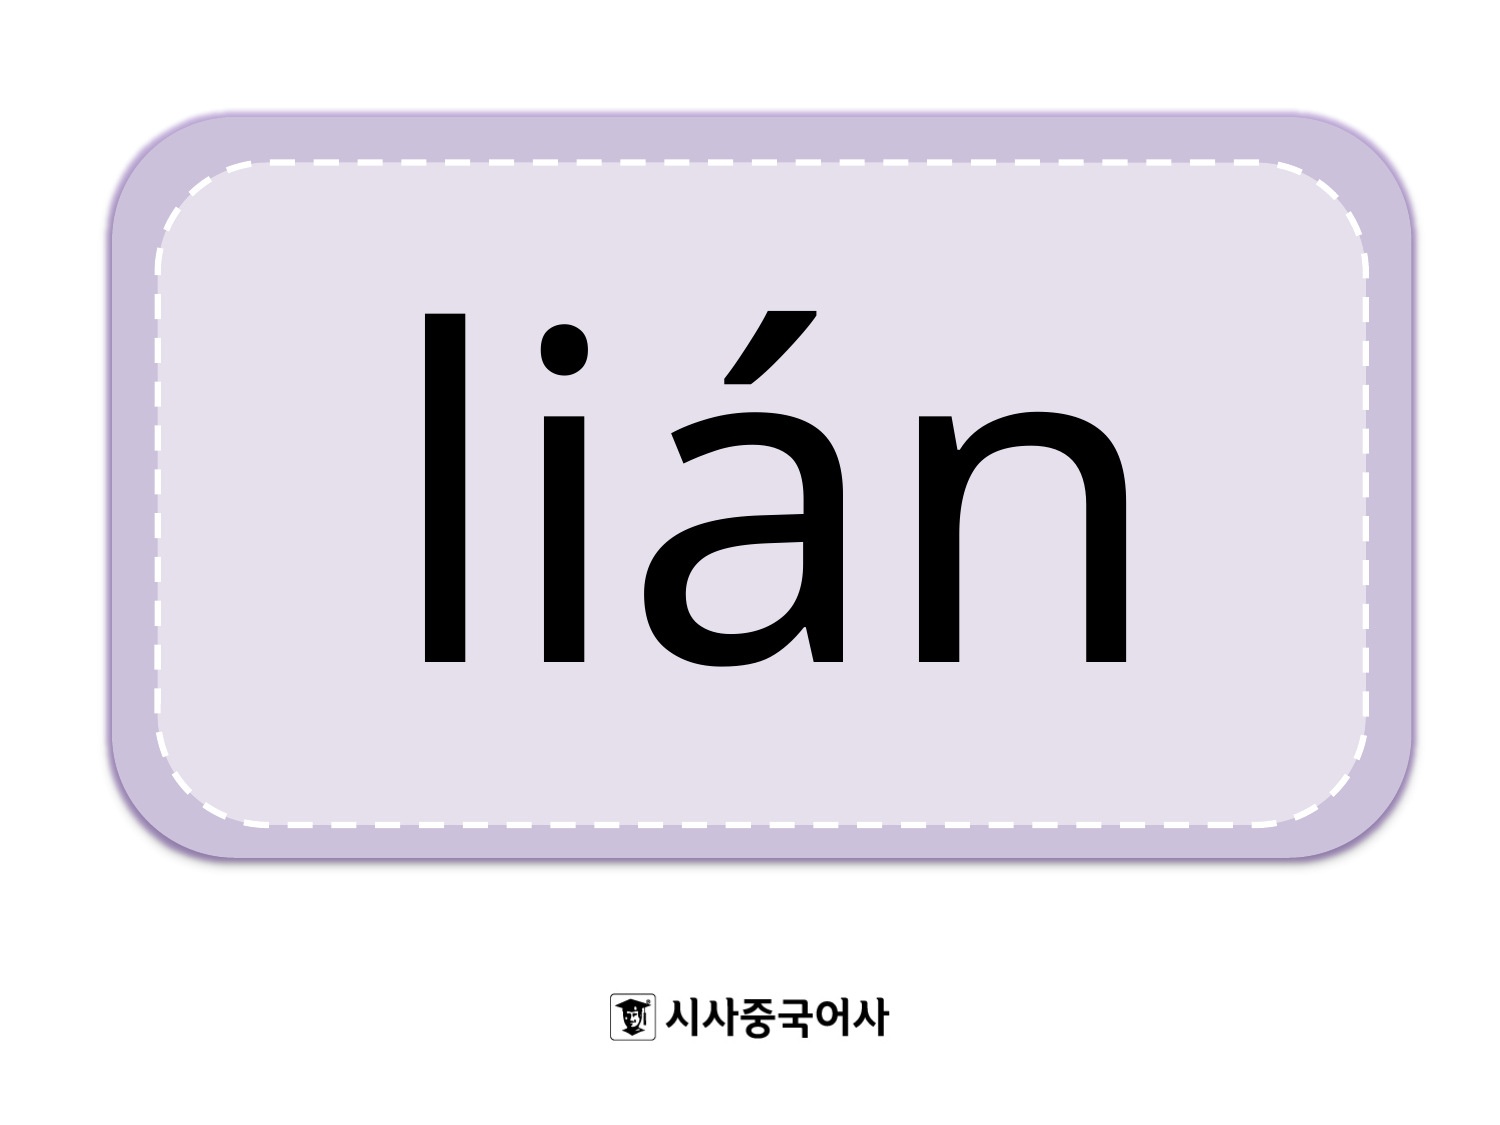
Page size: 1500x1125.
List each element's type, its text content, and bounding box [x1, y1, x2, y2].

text_box lián [171, 148, 1380, 811]
picture [602, 987, 898, 1047]
